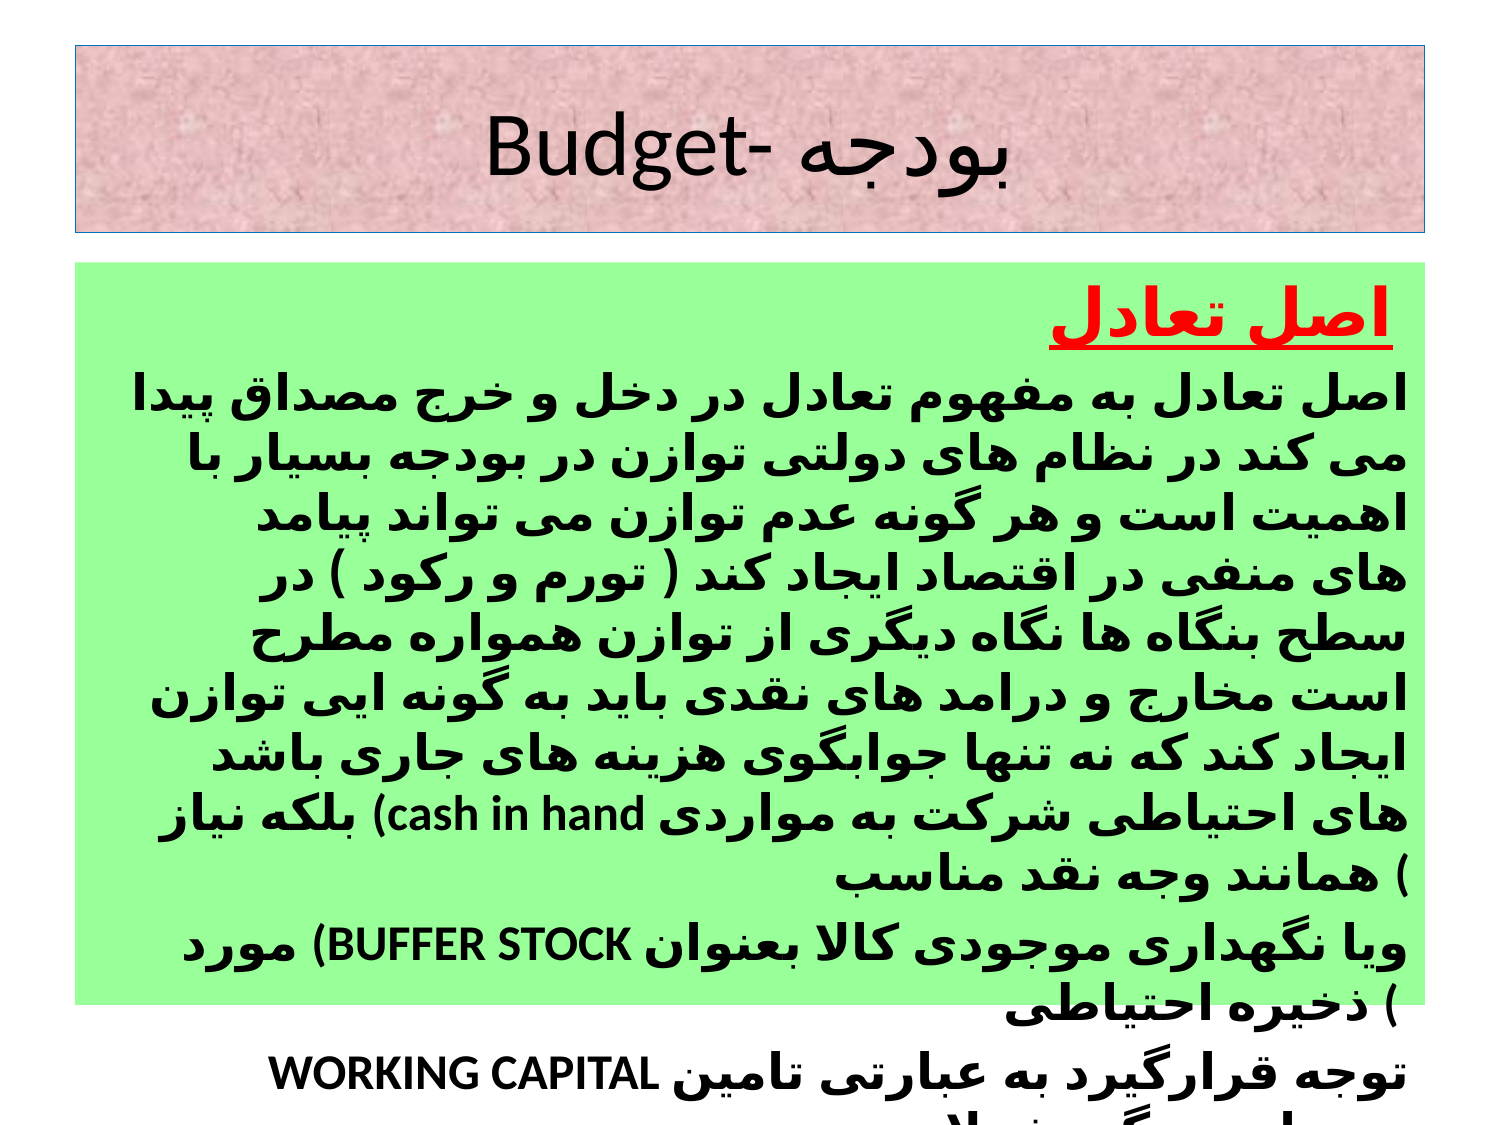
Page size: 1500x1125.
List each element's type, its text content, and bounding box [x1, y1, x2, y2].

title Budget- بودجه [75, 45, 1425, 233]
list اصل تعادل اصل تعادل به مفهوم تعادل در دخل و خرج مصداق پیدا می کند در نظام های دولتی توازن در بودجه بسیار با اهمیت است و هر گونه عدم توازن می تواند پیامد های منفی در اقتصاد ایجاد کند ( تورم و رکود ) در سطح بنگاه ها نگاه دیگری از توازن همواره مطرح است مخارج و درامد های نقدی باید به گونه ایی توازن ایجاد کند که نه تنها جوابگوی هزینه های جاری باشد بلکه نیاز (cash in hand های احتیاطی شرکت به مواردی همانند وجه نقد مناسب ( مورد (BUFFER STOCK ویا نگهداری موجودی کالا بعنوان ذخیره احتیاطی ( WORKING CAPITAL توجه قرارگیرد به عبارتی تامین سرمایه در گردش لازم [75, 262, 1425, 1005]
